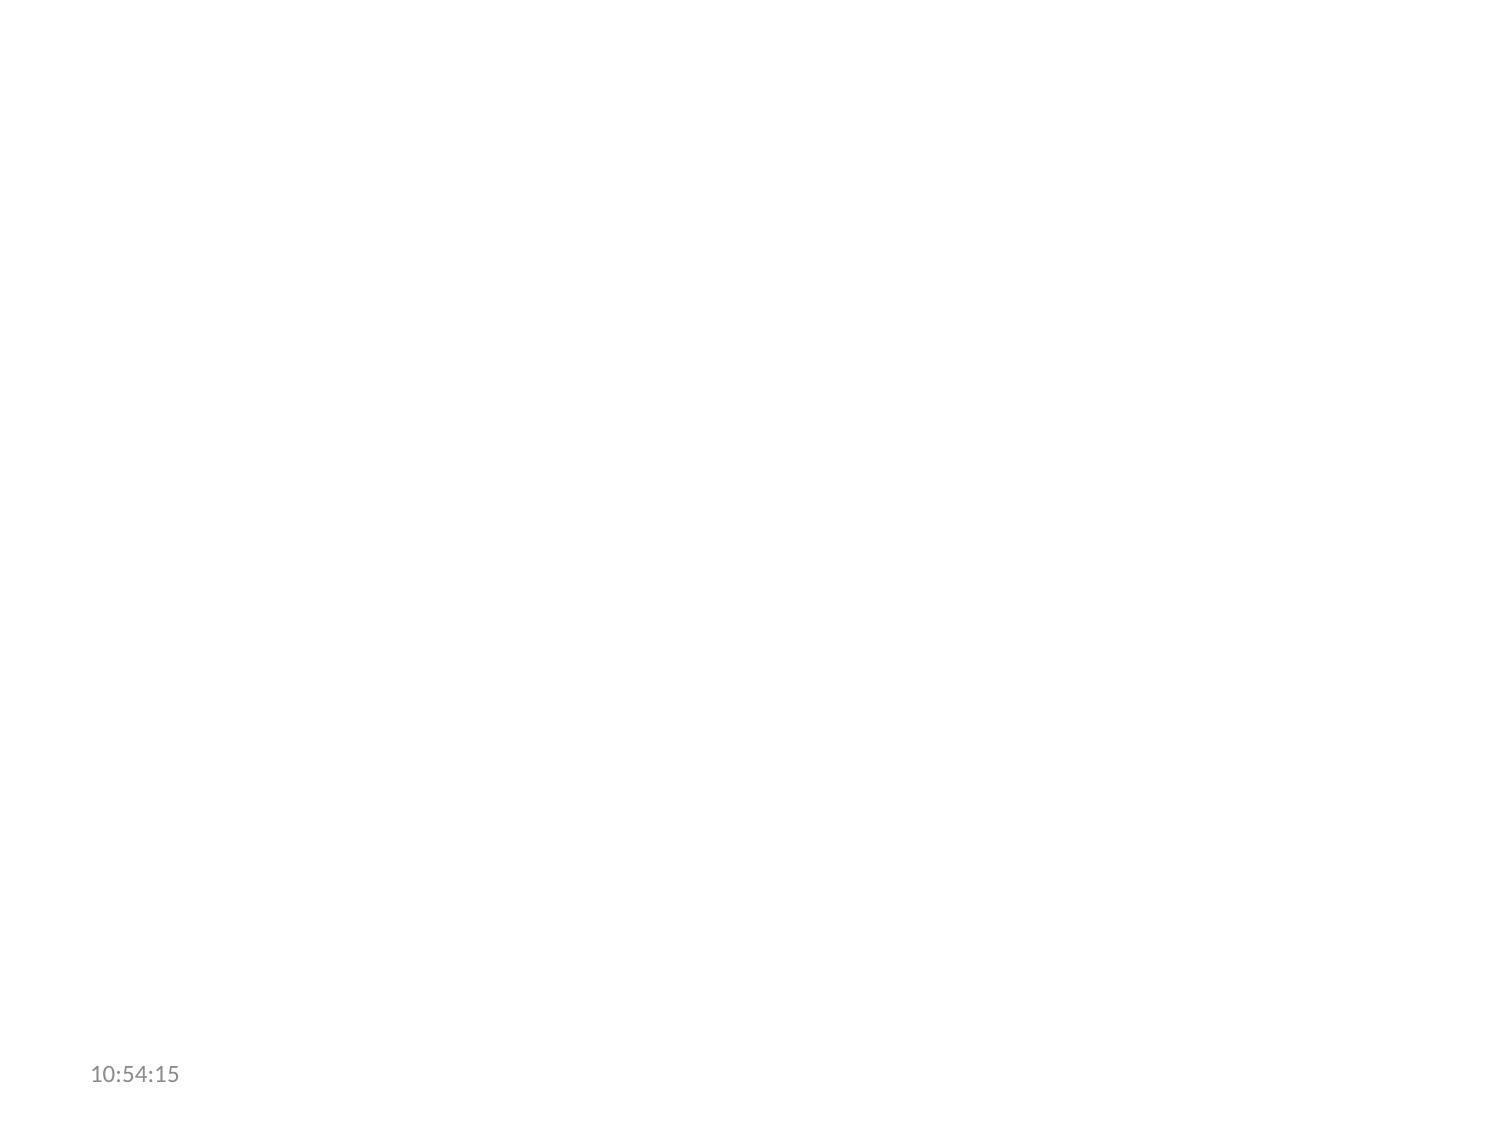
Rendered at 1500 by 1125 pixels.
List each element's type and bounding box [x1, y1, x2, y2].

slide_number [75, 1042, 425, 1103]
